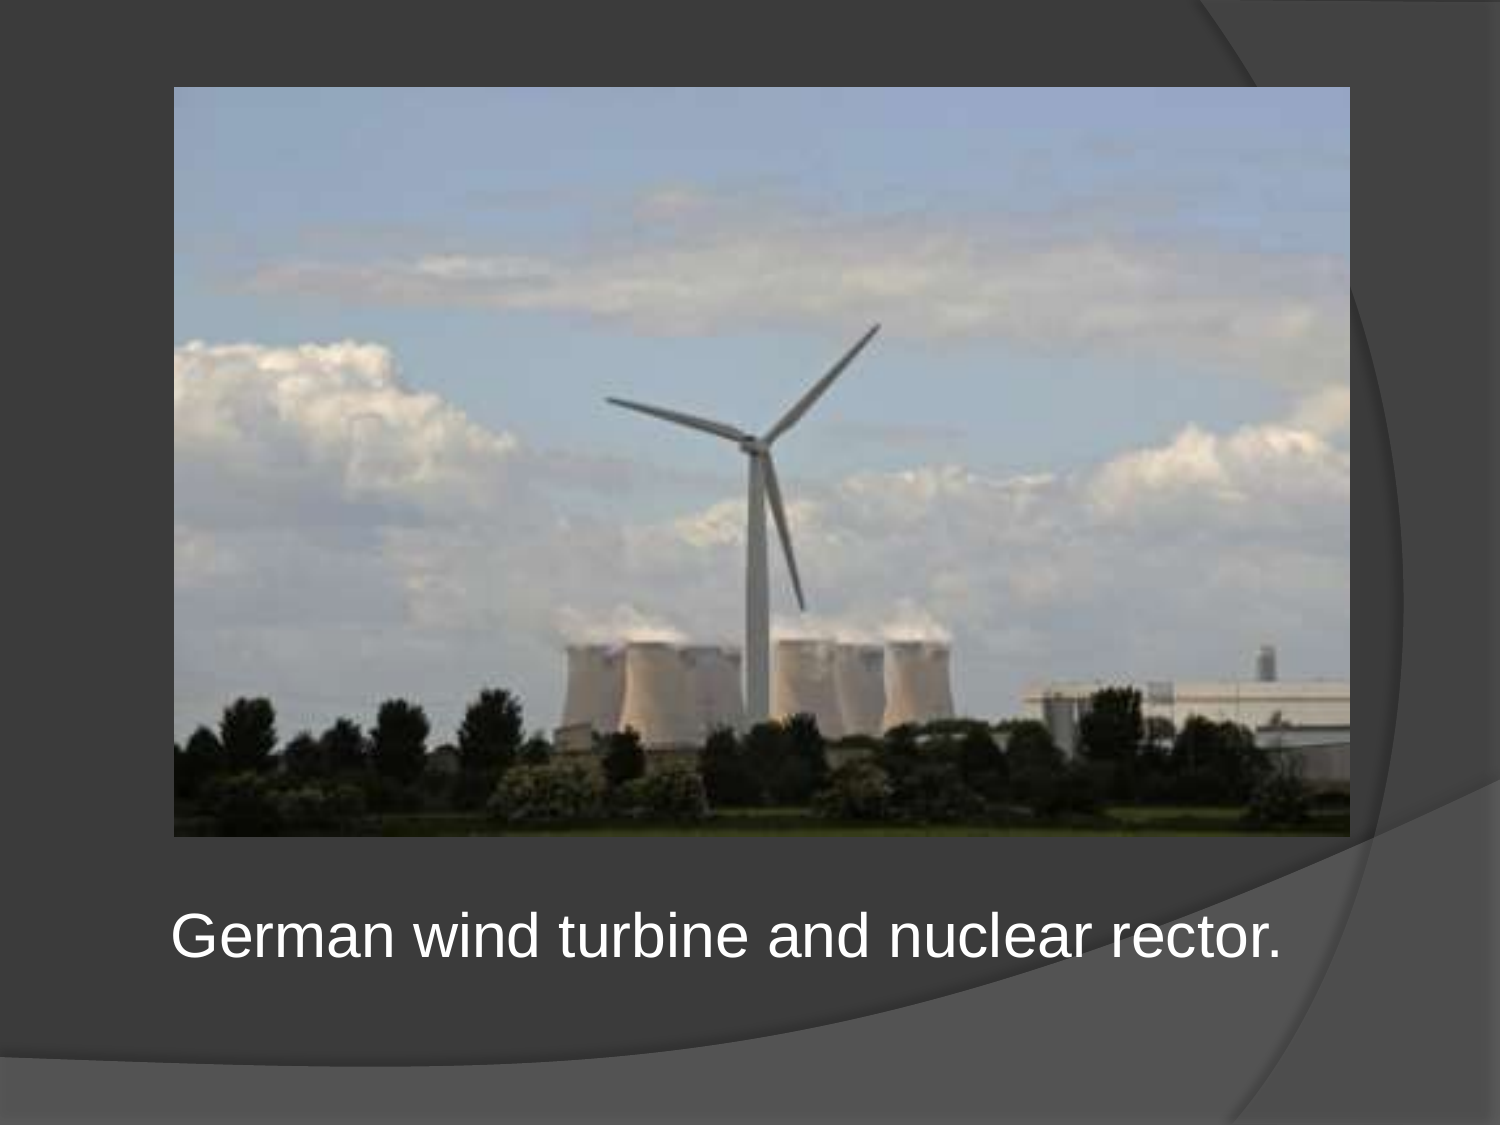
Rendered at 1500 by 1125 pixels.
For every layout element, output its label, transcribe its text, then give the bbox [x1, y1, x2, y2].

list German wind turbine and nuclear rector. [149, 887, 1375, 1018]
picture [174, 87, 1350, 837]
